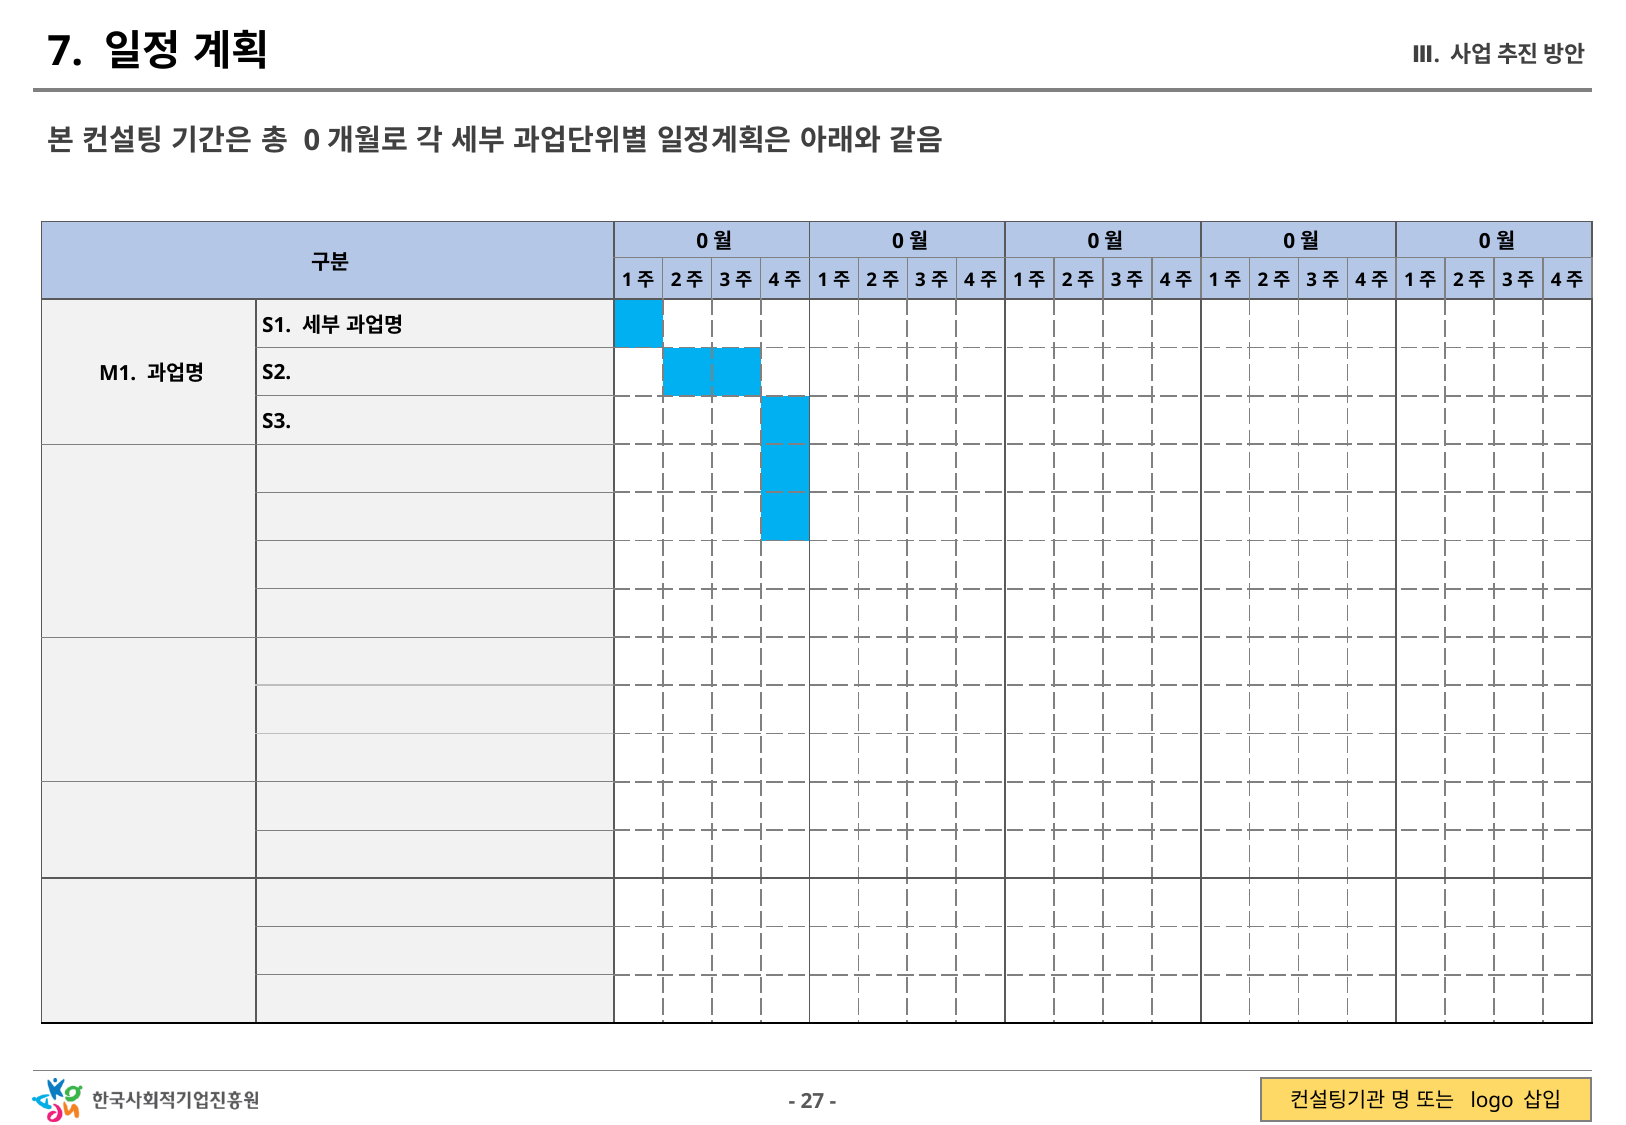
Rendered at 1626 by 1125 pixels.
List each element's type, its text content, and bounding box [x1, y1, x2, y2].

table_cell [1054, 975, 1103, 1022]
table_cell [907, 685, 956, 734]
table_cell [1103, 975, 1152, 1022]
table_cell 1주 [615, 258, 662, 298]
table_cell [858, 927, 907, 975]
table_cell [712, 637, 761, 685]
table_cell [1202, 734, 1250, 782]
table_cell [1006, 348, 1054, 396]
table_cell [1543, 444, 1591, 492]
table_cell [1347, 396, 1395, 444]
table_cell [956, 589, 1004, 637]
table_cell [1250, 685, 1299, 734]
table_cell [1054, 685, 1103, 734]
table_cell [1250, 348, 1299, 396]
table_cell [1397, 300, 1445, 348]
table_cell [1006, 589, 1054, 637]
table_cell [1347, 927, 1395, 975]
table_cell [761, 830, 809, 877]
picture [32, 1078, 258, 1122]
table_cell [1250, 927, 1299, 975]
table_cell [1152, 685, 1200, 734]
table_cell [663, 300, 712, 348]
table_cell [1299, 879, 1347, 927]
table_cell [1202, 685, 1250, 734]
table_cell [257, 975, 613, 1022]
table_cell [615, 830, 663, 877]
table_cell [257, 445, 613, 492]
table_cell [257, 493, 613, 540]
table_cell [1299, 396, 1347, 444]
table_cell 1주 [1202, 258, 1249, 298]
table_cell [1299, 541, 1347, 589]
table_cell [1299, 300, 1347, 348]
table_cell [663, 396, 712, 444]
table_cell [1397, 396, 1445, 444]
table_cell [1299, 685, 1347, 734]
table_cell [810, 975, 858, 1022]
table_cell [1103, 300, 1152, 348]
table_cell [761, 927, 809, 975]
table_cell [1250, 492, 1299, 541]
table_cell [810, 300, 858, 348]
table_cell [1543, 637, 1591, 685]
table_cell [810, 348, 858, 396]
table_cell [1543, 975, 1591, 1022]
table_cell [858, 541, 907, 589]
table_cell 1주 [1397, 258, 1444, 298]
table_cell [956, 975, 1004, 1022]
table_cell [1445, 300, 1494, 348]
table_cell [257, 638, 613, 684]
table_cell [712, 492, 761, 541]
table_cell [1494, 734, 1543, 782]
table_cell [1543, 879, 1591, 927]
table_cell [810, 830, 858, 877]
table_cell [42, 445, 255, 637]
table_cell [1054, 830, 1103, 877]
table_cell S2. [257, 348, 613, 395]
table_cell [615, 444, 663, 492]
table_cell [1347, 300, 1395, 348]
table_cell [1397, 492, 1445, 541]
table_cell [1006, 879, 1054, 927]
table_cell M1. 과업명 [42, 300, 255, 444]
table_cell [1054, 300, 1103, 348]
table_cell [1397, 830, 1445, 877]
table_cell S1. 세부 과업명 [257, 300, 613, 347]
table_cell [761, 589, 809, 637]
table_cell [1103, 734, 1152, 782]
table_cell [1347, 734, 1395, 782]
table_cell [907, 348, 956, 396]
table_cell [615, 396, 663, 444]
text_box 7. 일정 계획 [32, 16, 1061, 81]
table_cell [1006, 975, 1054, 1022]
table_cell [1250, 300, 1299, 348]
table_cell 2주 [1446, 258, 1493, 298]
table_cell [1494, 782, 1543, 830]
table_cell [858, 348, 907, 396]
table_cell [1103, 927, 1152, 975]
table_cell [1445, 348, 1494, 396]
table_cell [810, 927, 858, 975]
table_cell [1250, 879, 1299, 927]
table_cell [1152, 734, 1200, 782]
table_cell [663, 541, 712, 589]
table_cell [1397, 927, 1445, 975]
table_cell [1494, 685, 1543, 734]
table_cell [1397, 541, 1445, 589]
table_cell [858, 637, 907, 685]
table_cell [1152, 444, 1200, 492]
table_cell [1445, 541, 1494, 589]
table_cell [663, 444, 712, 492]
table_cell [1152, 541, 1200, 589]
table_cell [1054, 444, 1103, 492]
table_cell [1494, 975, 1543, 1022]
table_cell [907, 541, 956, 589]
table_cell [1054, 879, 1103, 927]
table_cell S3. [257, 396, 613, 444]
table_cell [663, 782, 712, 830]
table_cell [1202, 927, 1250, 975]
table_cell [956, 637, 1004, 685]
table_cell [956, 782, 1004, 830]
table_cell [712, 589, 761, 637]
table_cell [1347, 492, 1395, 541]
table_cell [761, 396, 809, 444]
table_cell [1006, 734, 1054, 782]
table_cell [1152, 396, 1200, 444]
table_cell [1445, 396, 1494, 444]
table_cell [810, 541, 858, 589]
table_cell [663, 492, 712, 541]
table_cell [810, 637, 858, 685]
table_cell [1494, 830, 1543, 877]
table_cell [858, 444, 907, 492]
table_cell [1250, 396, 1299, 444]
table_cell [663, 685, 712, 734]
table_cell [712, 830, 761, 877]
table_cell [663, 734, 712, 782]
table_cell [1543, 492, 1591, 541]
table_cell [858, 492, 907, 541]
table_cell [1445, 492, 1494, 541]
table_cell [712, 541, 761, 589]
table_cell [663, 927, 712, 975]
table_cell [1299, 975, 1347, 1022]
table_cell [1347, 637, 1395, 685]
table_cell [1445, 637, 1494, 685]
table_cell [1543, 927, 1591, 975]
table_cell 3주 [1299, 258, 1347, 298]
table_cell [858, 589, 907, 637]
table_cell [1397, 444, 1445, 492]
table_cell [1202, 782, 1250, 830]
table_cell [1299, 927, 1347, 975]
table_cell [257, 879, 613, 926]
table_cell [907, 492, 956, 541]
table_cell [1006, 541, 1054, 589]
table_cell [907, 734, 956, 782]
table_cell [1347, 782, 1395, 830]
table_cell [257, 831, 613, 877]
table_cell [42, 782, 255, 877]
table_cell [1445, 444, 1494, 492]
table_cell [1152, 830, 1200, 877]
table_cell [1299, 637, 1347, 685]
table_cell 3주 [1104, 258, 1151, 298]
table_cell [810, 589, 858, 637]
table_header 0월 [615, 222, 809, 257]
table_cell [761, 734, 809, 782]
table_cell [1152, 637, 1200, 685]
table_cell [1494, 927, 1543, 975]
table_cell [1397, 637, 1445, 685]
table_cell [1006, 396, 1054, 444]
table_cell [42, 879, 255, 1022]
table_cell [761, 444, 809, 492]
table_cell [615, 637, 663, 685]
table_cell [1054, 348, 1103, 396]
table_cell [712, 300, 761, 348]
table_cell [956, 300, 1004, 348]
table_cell 4주 [1153, 258, 1200, 298]
table_cell [1494, 589, 1543, 637]
table_cell [956, 830, 1004, 877]
table_cell [615, 975, 663, 1022]
table_cell [858, 975, 907, 1022]
table_cell [1103, 492, 1152, 541]
table_cell [1347, 685, 1395, 734]
table_cell [956, 492, 1004, 541]
table_cell [1543, 782, 1591, 830]
table_cell [810, 444, 858, 492]
table_cell [1397, 589, 1445, 637]
table_cell [1103, 444, 1152, 492]
table_cell 4주 [957, 258, 1004, 298]
table_cell [615, 782, 663, 830]
table_cell [1006, 300, 1054, 348]
table_cell [761, 685, 809, 734]
table_cell [615, 927, 663, 975]
table_cell [1103, 685, 1152, 734]
table_cell [907, 396, 956, 444]
table_cell [1250, 637, 1299, 685]
table_cell [1347, 348, 1395, 396]
table_cell [712, 975, 761, 1022]
table_cell [42, 638, 255, 781]
table_cell [1103, 782, 1152, 830]
table_cell [257, 541, 613, 588]
table_cell [956, 734, 1004, 782]
table_cell [858, 830, 907, 877]
table_cell [761, 637, 809, 685]
table_cell [1494, 637, 1543, 685]
table_cell [761, 879, 809, 927]
table_cell [956, 879, 1004, 927]
table_cell [1397, 782, 1445, 830]
table_cell [1445, 782, 1494, 830]
table_cell [1152, 782, 1200, 830]
table_cell [1543, 541, 1591, 589]
table_cell [1543, 348, 1591, 396]
table_cell 2주 [859, 258, 907, 298]
table_cell [1397, 879, 1445, 927]
table_cell [1299, 589, 1347, 637]
table_cell [1103, 396, 1152, 444]
table_cell [1202, 830, 1250, 877]
table_header 0월 [1397, 222, 1591, 257]
table_cell [663, 637, 712, 685]
table_cell [663, 589, 712, 637]
table_cell [712, 348, 761, 396]
table_cell [1152, 975, 1200, 1022]
table_cell [1006, 830, 1054, 877]
table_cell [1397, 975, 1445, 1022]
table_header 0월 [1006, 222, 1200, 257]
table_cell 1주 [810, 258, 858, 298]
table_cell [615, 734, 663, 782]
table_cell [1250, 782, 1299, 830]
table_cell [1202, 492, 1250, 541]
table_cell [1006, 637, 1054, 685]
table_cell [1202, 637, 1250, 685]
table_cell [810, 685, 858, 734]
table_cell [1103, 637, 1152, 685]
table_cell [1006, 444, 1054, 492]
table_cell [1347, 830, 1395, 877]
table_cell [1250, 975, 1299, 1022]
table_cell [1397, 348, 1445, 396]
table_header 0월 [1202, 222, 1395, 257]
table_cell 3주 [712, 258, 760, 298]
table_cell [1202, 879, 1250, 927]
table_cell [1152, 879, 1200, 927]
table_cell [858, 734, 907, 782]
table_cell [615, 300, 663, 348]
table_cell [1054, 589, 1103, 637]
table_cell [858, 879, 907, 927]
table_header 구분 [42, 222, 613, 298]
table_cell [907, 637, 956, 685]
table_cell [1494, 300, 1543, 348]
table_cell [1494, 492, 1543, 541]
table_cell [1054, 396, 1103, 444]
table_cell [956, 685, 1004, 734]
table_cell [858, 396, 907, 444]
table_cell [1152, 589, 1200, 637]
table_cell [1494, 348, 1543, 396]
table_cell [1103, 541, 1152, 589]
table_cell [1299, 348, 1347, 396]
table_cell [810, 396, 858, 444]
table_cell [712, 685, 761, 734]
table_cell [1445, 975, 1494, 1022]
table_cell [257, 927, 613, 974]
table_cell [1202, 348, 1250, 396]
table_cell [1543, 589, 1591, 637]
table_cell [712, 396, 761, 444]
table_cell [663, 348, 712, 396]
table_cell [1397, 685, 1445, 734]
table_cell 4주 [1544, 258, 1591, 298]
table_cell [956, 396, 1004, 444]
table_cell [1347, 541, 1395, 589]
table_cell [1250, 444, 1299, 492]
table_cell 4주 [1348, 258, 1395, 298]
table_cell [810, 492, 858, 541]
table_cell [858, 782, 907, 830]
table_cell [810, 782, 858, 830]
table_cell [907, 975, 956, 1022]
table_cell [907, 589, 956, 637]
table_cell [1152, 492, 1200, 541]
table_cell [1299, 492, 1347, 541]
table_cell [1006, 685, 1054, 734]
table_cell [907, 830, 956, 877]
table_cell [1054, 734, 1103, 782]
table_cell [257, 782, 613, 830]
table_cell [1250, 830, 1299, 877]
table_cell [1250, 589, 1299, 637]
table_cell [1006, 782, 1054, 830]
table_cell [257, 734, 613, 781]
table_cell [1494, 541, 1543, 589]
table_cell [761, 300, 809, 348]
table_cell [712, 444, 761, 492]
table_cell 2주 [1055, 258, 1102, 298]
table_cell [1299, 444, 1347, 492]
table_cell [1543, 300, 1591, 348]
table_cell [712, 927, 761, 975]
table_cell [1543, 734, 1591, 782]
table_cell [907, 300, 956, 348]
table_cell [1202, 300, 1250, 348]
table_cell [1054, 541, 1103, 589]
table_cell [1202, 444, 1250, 492]
table_cell [1397, 734, 1445, 782]
table_cell [1152, 300, 1200, 348]
table_cell [1202, 396, 1250, 444]
table_cell [615, 879, 663, 927]
table_cell [663, 879, 712, 927]
table_cell [1054, 927, 1103, 975]
table_cell [1494, 879, 1543, 927]
table_cell [1347, 589, 1395, 637]
table_cell [907, 782, 956, 830]
table_cell [761, 975, 809, 1022]
table_cell [1250, 734, 1299, 782]
table_cell [1202, 975, 1250, 1022]
table_cell [615, 589, 663, 637]
table_cell [858, 685, 907, 734]
table_cell [956, 348, 1004, 396]
table_cell [761, 492, 809, 541]
table_cell [615, 685, 663, 734]
table_cell [1445, 879, 1494, 927]
table_cell [712, 879, 761, 927]
table_cell [956, 444, 1004, 492]
table_cell [663, 975, 712, 1022]
table_cell 3주 [1495, 258, 1542, 298]
table_cell [1152, 348, 1200, 396]
table_cell [663, 830, 712, 877]
table_cell [956, 541, 1004, 589]
table_cell [810, 879, 858, 927]
table_cell [1103, 879, 1152, 927]
table_cell [1202, 541, 1250, 589]
table_cell [615, 348, 663, 396]
table_cell [1445, 927, 1494, 975]
table_cell [1006, 492, 1054, 541]
table_cell [712, 734, 761, 782]
table_cell [712, 782, 761, 830]
text_box Ⅲ. 사업 추진 방안 [1308, 35, 1601, 76]
table_cell [1494, 444, 1543, 492]
table_cell [1543, 830, 1591, 877]
table_cell 2주 [663, 258, 711, 298]
table_cell [761, 348, 809, 396]
table_cell [1543, 685, 1591, 734]
table_cell [1054, 782, 1103, 830]
table_cell [1103, 348, 1152, 396]
table_cell [1299, 830, 1347, 877]
table_cell [1494, 396, 1543, 444]
table_cell [1445, 685, 1494, 734]
table_cell [1250, 541, 1299, 589]
table_cell 4주 [761, 258, 809, 298]
table_cell [1347, 975, 1395, 1022]
table_cell [1347, 444, 1395, 492]
table_cell 1주 [1006, 258, 1053, 298]
table_cell [956, 927, 1004, 975]
table_cell [1347, 879, 1395, 927]
table_cell [1006, 927, 1054, 975]
table_header 0월 [810, 222, 1004, 257]
table_cell [858, 300, 907, 348]
table_cell [1152, 927, 1200, 975]
table_cell [907, 444, 956, 492]
text_box 본 컨설팅 기간은 총 0개월로 각 세부 과업단위별 일정계획은 아래와 같음 [32, 113, 1593, 164]
table_cell [615, 541, 663, 589]
table_cell [1103, 830, 1152, 877]
table_cell [1445, 734, 1494, 782]
table_cell [907, 927, 956, 975]
table_cell [1054, 637, 1103, 685]
table_cell [761, 541, 809, 589]
table_cell [1543, 396, 1591, 444]
table_cell [907, 879, 956, 927]
table_cell [810, 734, 858, 782]
table_cell [1299, 734, 1347, 782]
table_cell [1299, 782, 1347, 830]
table_cell [1445, 830, 1494, 877]
table_cell [1202, 589, 1250, 637]
table_cell [1054, 492, 1103, 541]
table_cell [257, 589, 613, 637]
table_cell [761, 782, 809, 830]
table_cell [1445, 589, 1494, 637]
table_cell [615, 492, 663, 541]
table_cell [1103, 589, 1152, 637]
table_cell 2주 [1250, 258, 1298, 298]
table_cell [257, 686, 613, 733]
table_cell 3주 [908, 258, 956, 298]
